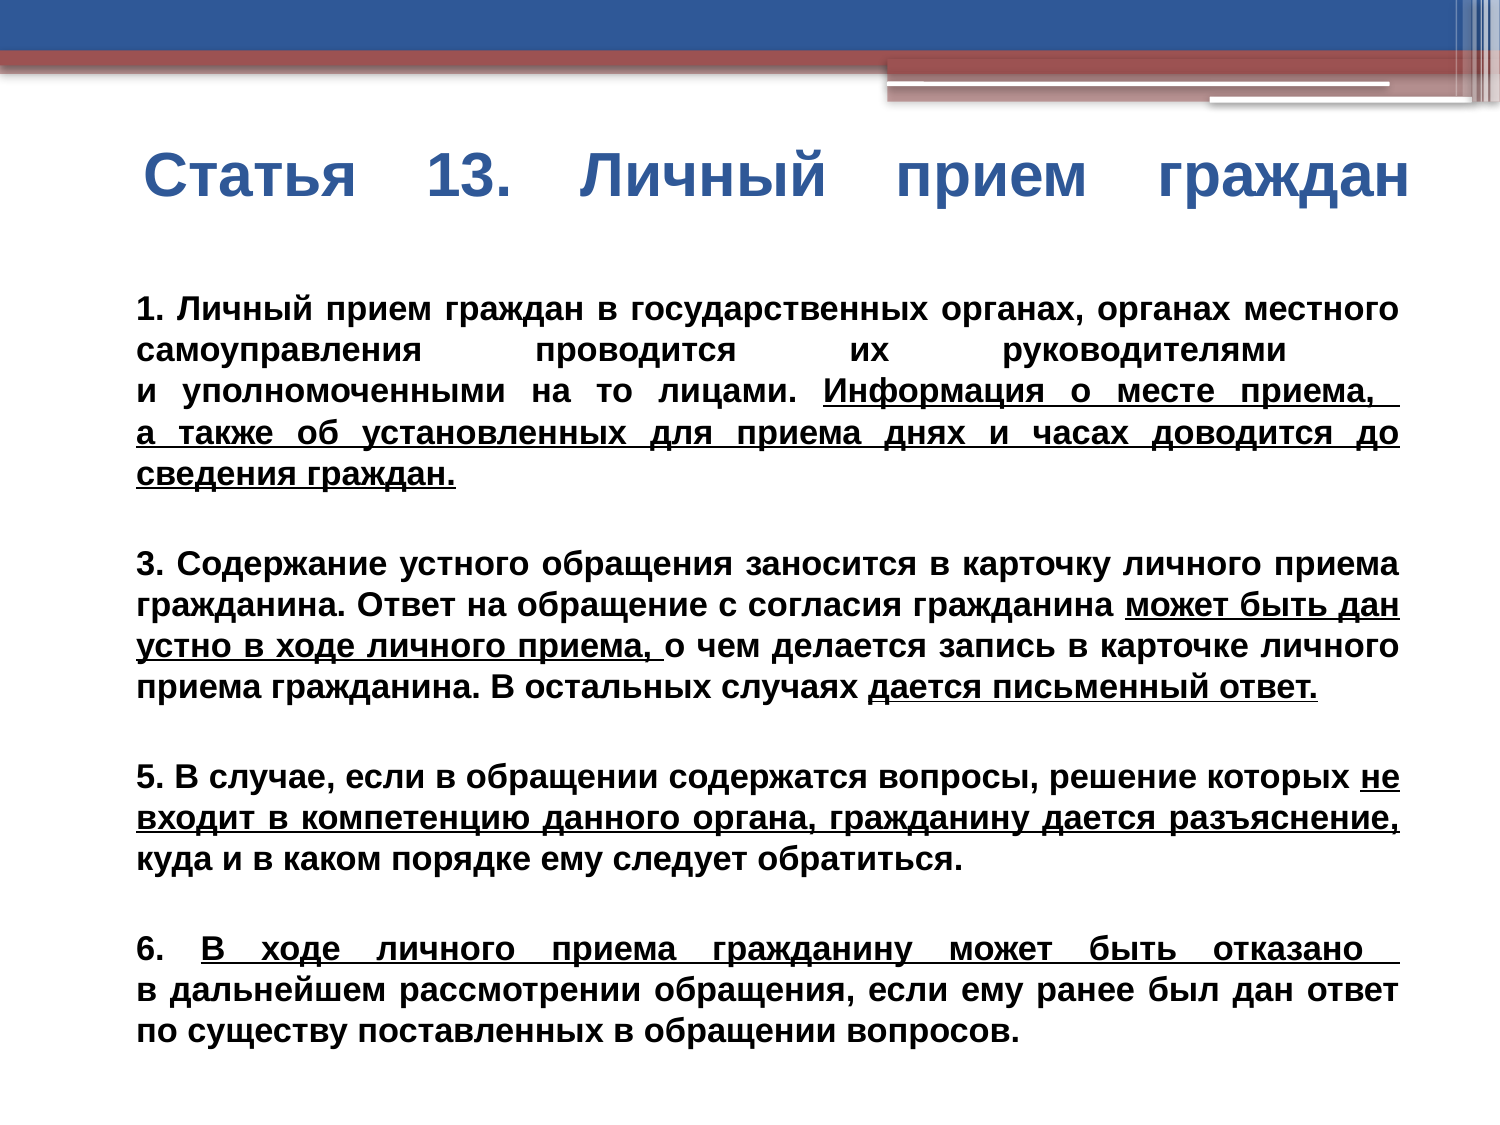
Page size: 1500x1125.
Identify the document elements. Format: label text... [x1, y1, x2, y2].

list 1. Личный прием граждан в государственных органах, органах местного самоуправления проводится их руководителями и уполномоченными на то лицами. Информация о месте приема, а также об установленных для приема днях и часах доводится до сведения граждан. 3. Содержание устного обращения заносится в карточку личного приема гражданина. Ответ на обращение с согласия гражданина может быть дан устно в ходе личного приема, о чем делается запись в карточке личного приема гражданина. В остальных случаях дается письменный ответ. 5. В случае, если в обращении содержатся вопросы, решение которых не входит в компетенцию данного органа, гражданину дается разъяснение, куда и в каком порядке ему следует обратиться. 6. В ходе личного приема гражданину может быть отказано в дальнейшем рассмотрении обращения, если ему ранее был дан ответ по существу поставленных в обращении вопросов. [64, 278, 1415, 1083]
title Статья 13. Личный прием граждан [76, 125, 1427, 301]
